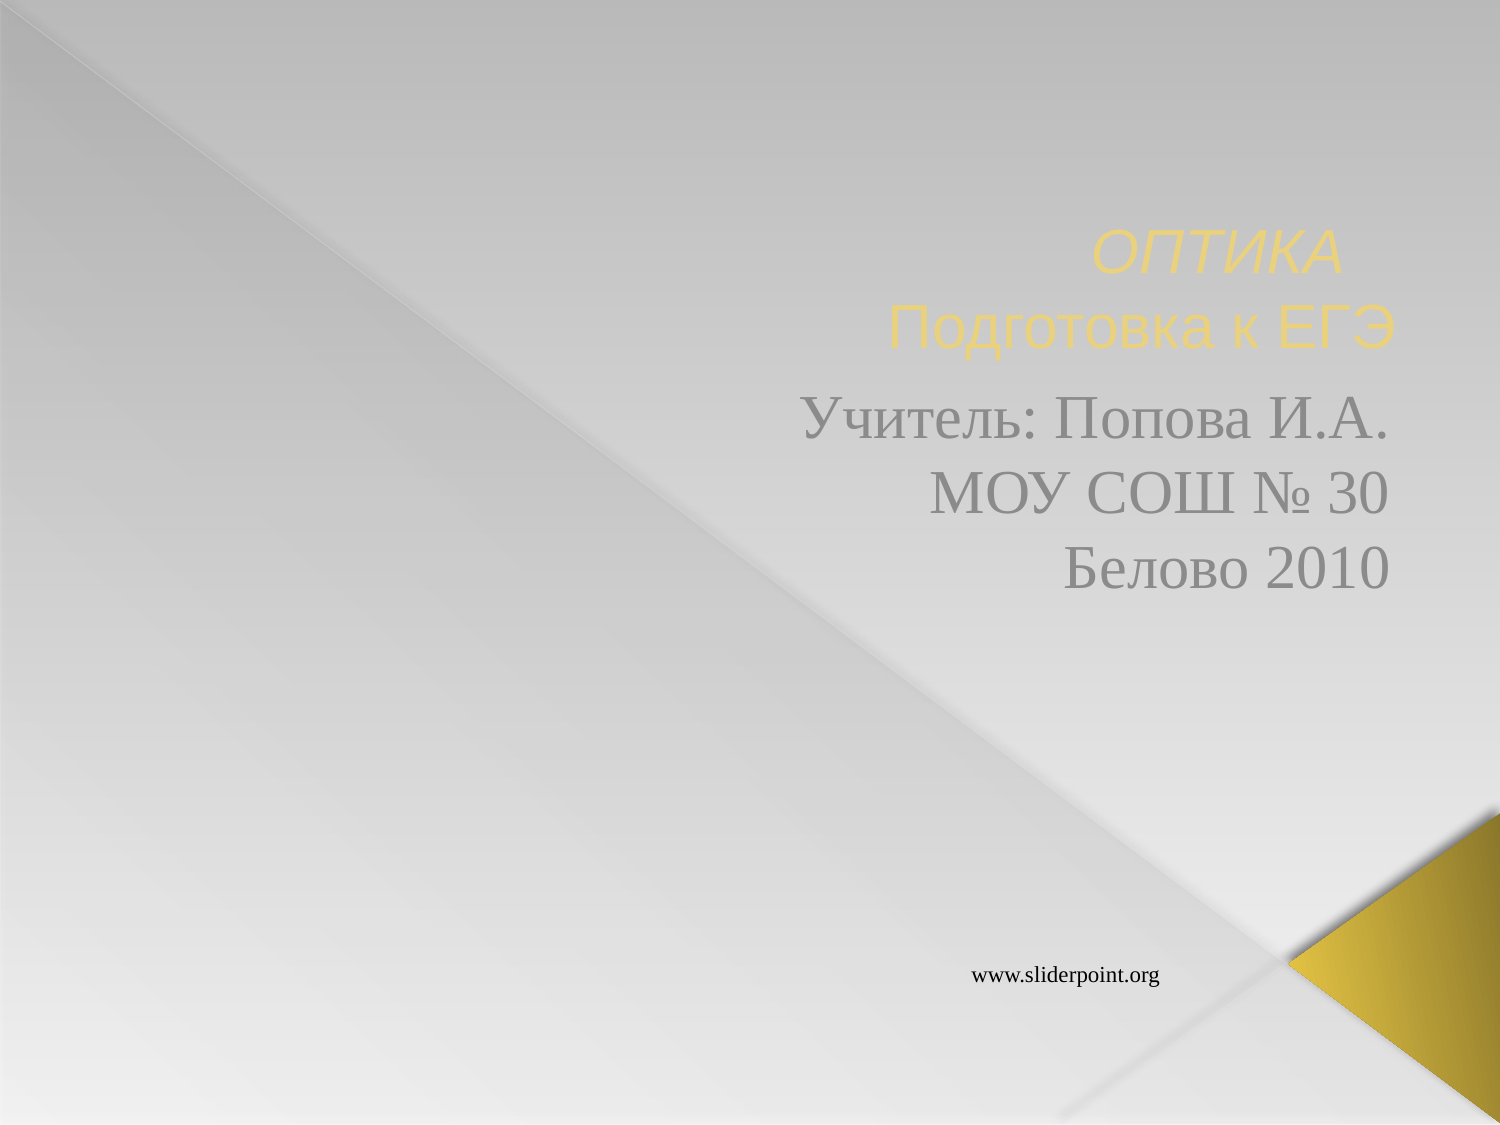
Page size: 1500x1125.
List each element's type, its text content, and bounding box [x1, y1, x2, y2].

footer www.sliderpoint.org [225, 926, 1175, 987]
title ОПТИКА Подготовка к ЕГЭ [88, 127, 1412, 369]
subtitle Учитель: Попова И.А. МОУ СОШ № 30 Белово 2010 [88, 369, 1412, 657]
